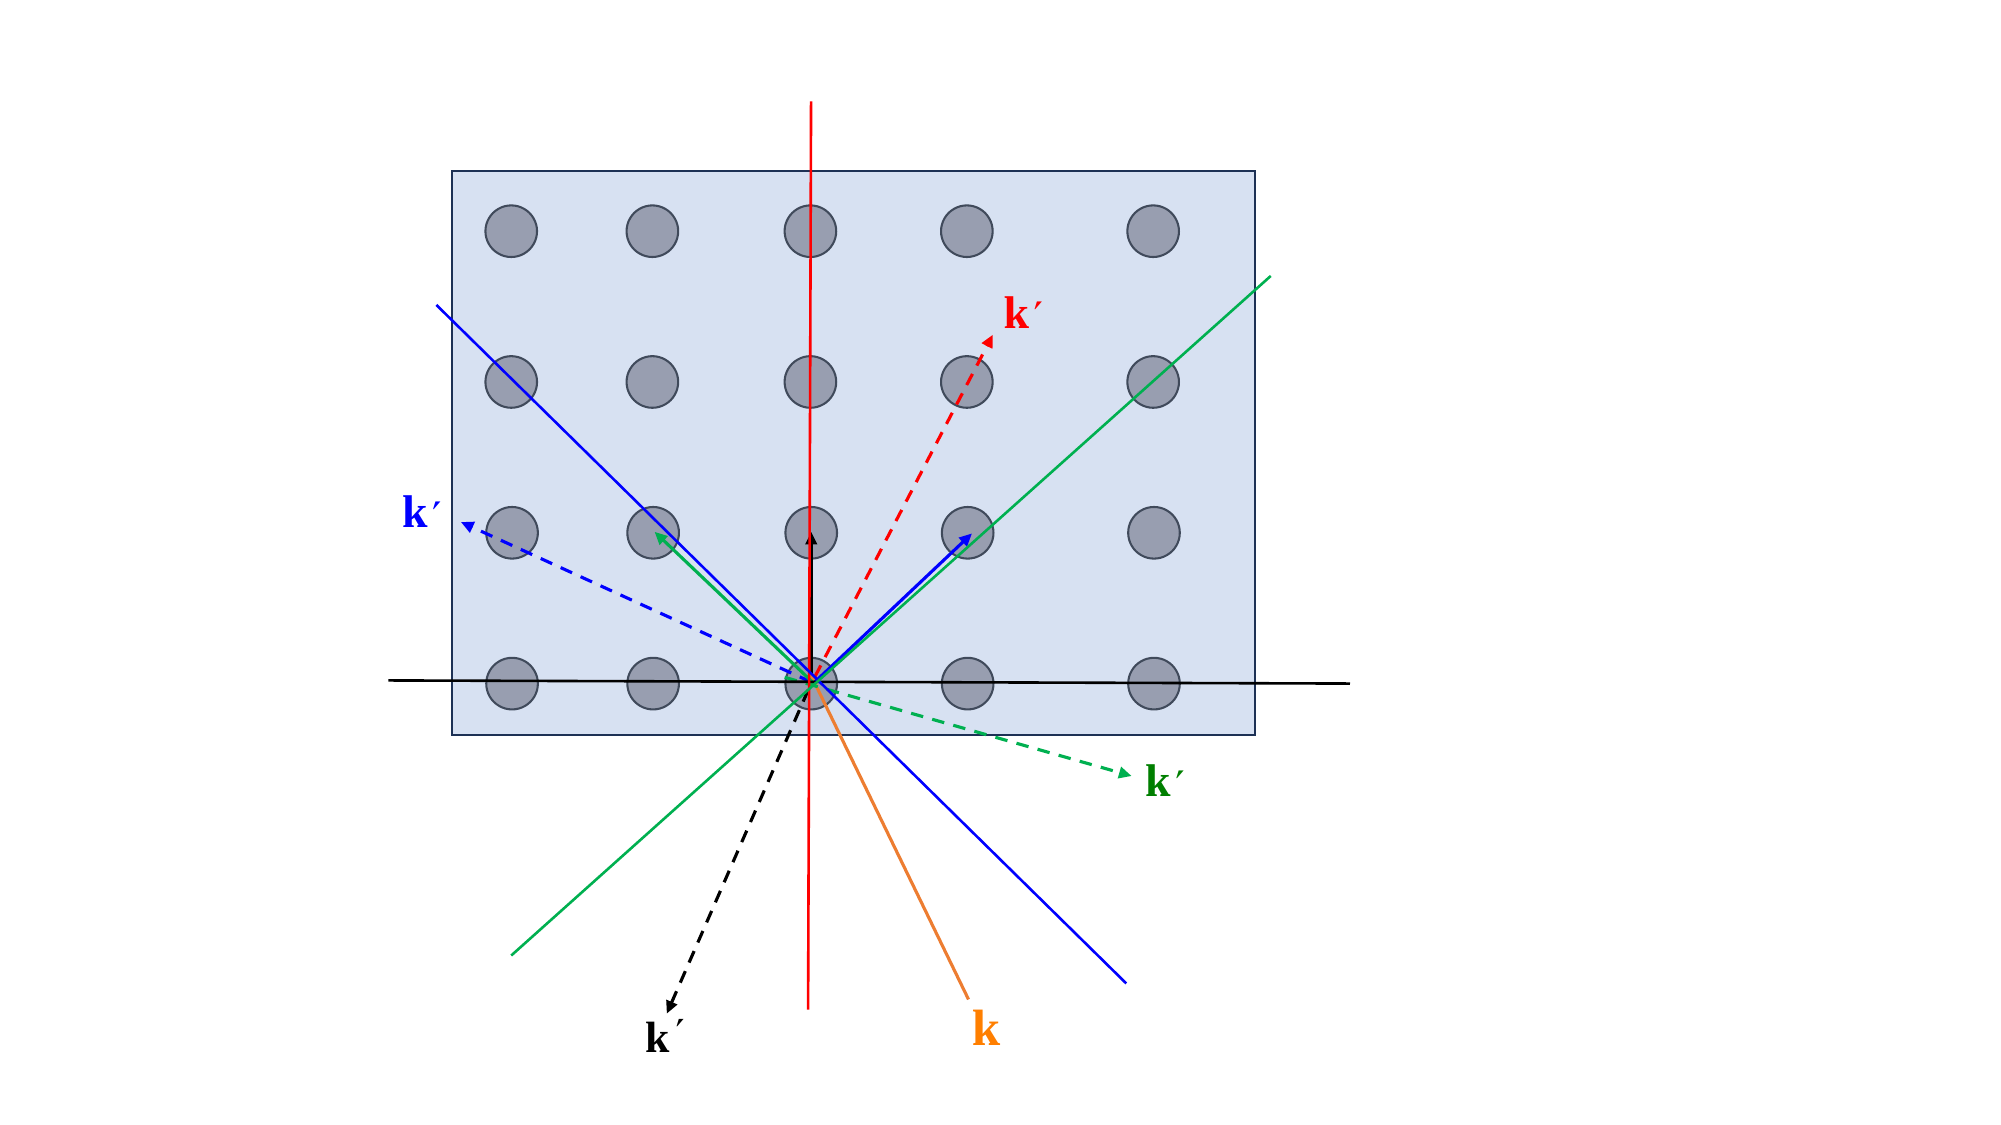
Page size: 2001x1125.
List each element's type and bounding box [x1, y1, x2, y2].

text_box [966, 1001, 1011, 1053]
text_box [808, 101, 812, 275]
text_box [1271, 680, 1350, 684]
text_box [388, 680, 436, 684]
text_box [399, 492, 436, 532]
text_box [808, 984, 812, 1010]
text_box [812, 984, 969, 1000]
text_box [451, 170, 808, 304]
text_box [666, 984, 809, 1014]
text_box [511, 275, 1271, 956]
text_box [812, 170, 1256, 275]
text_box [436, 304, 1127, 984]
text_box [639, 1012, 688, 1060]
